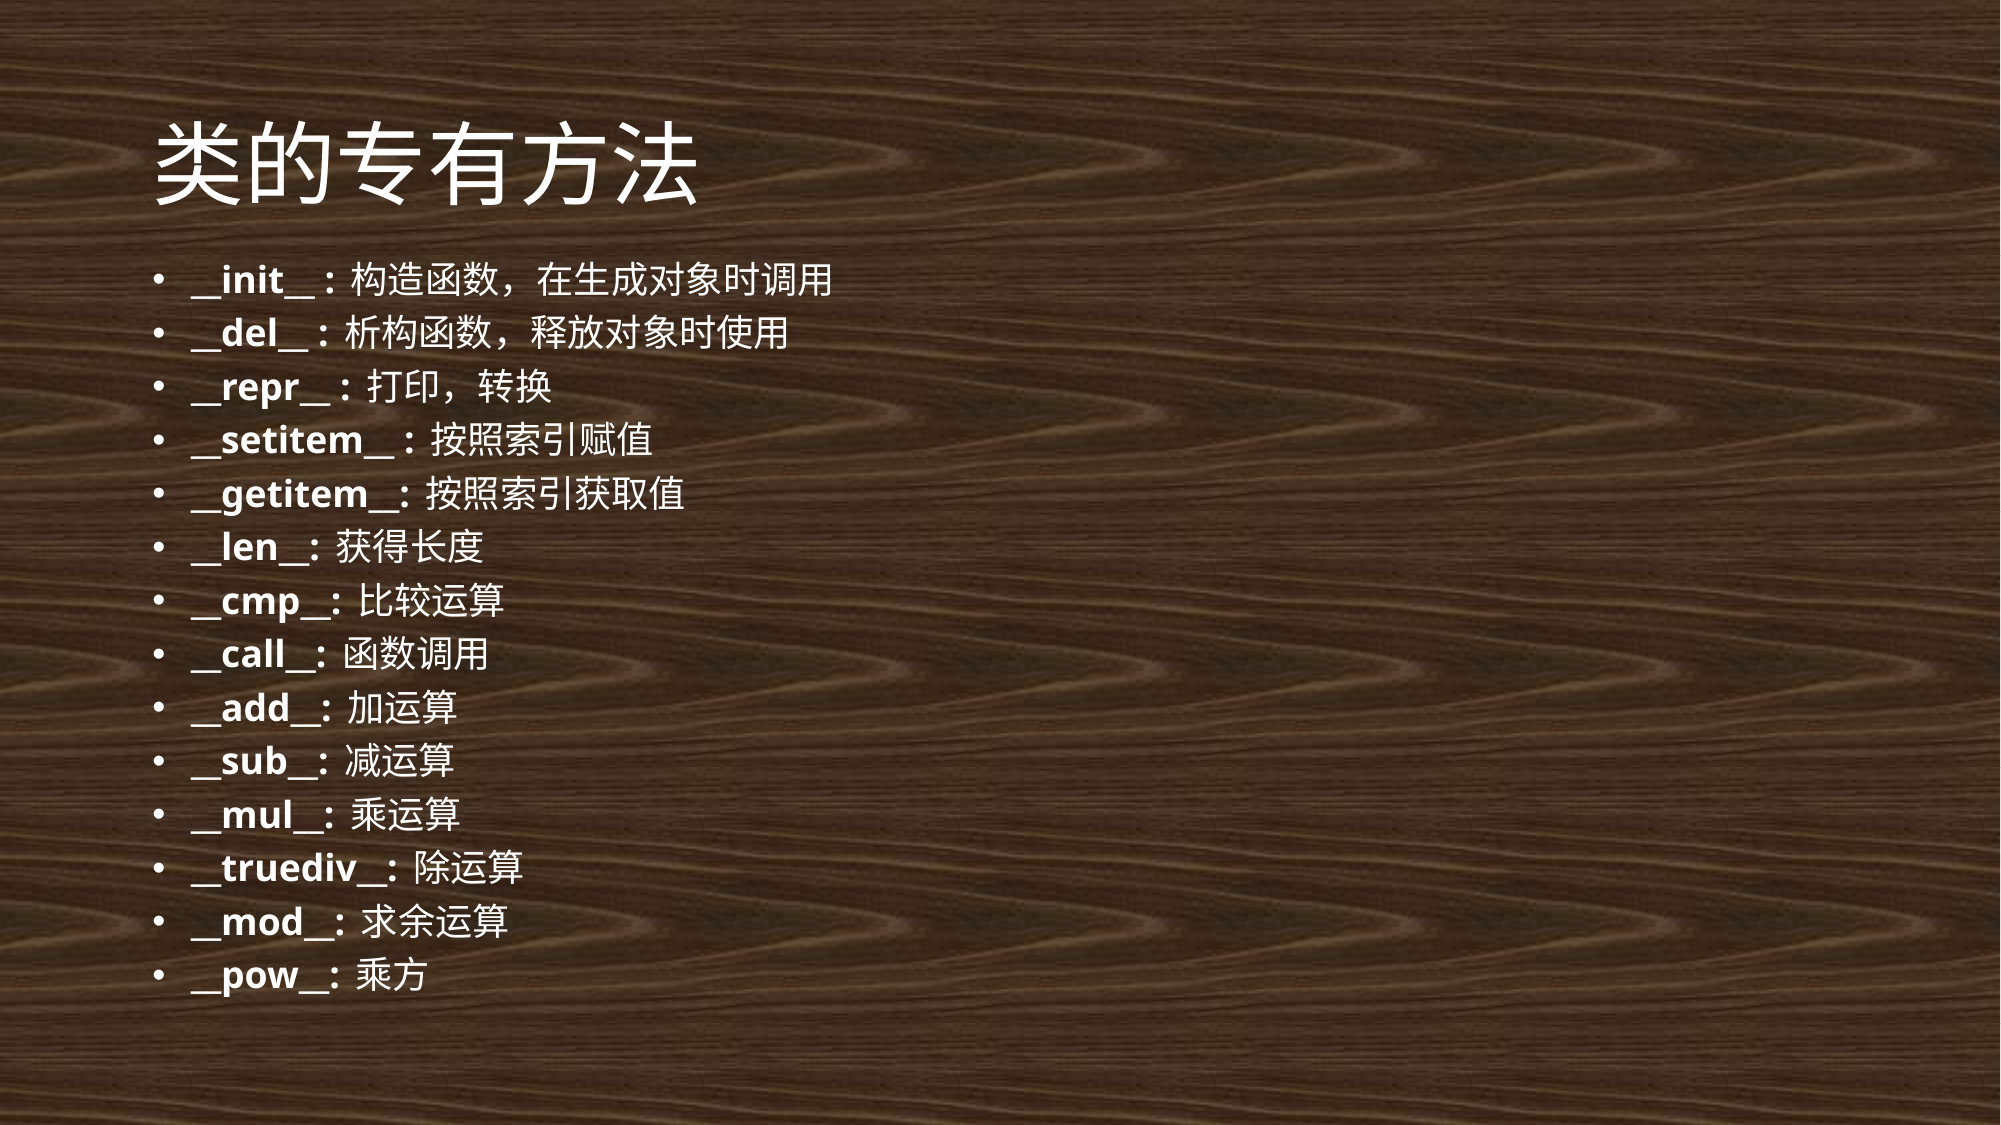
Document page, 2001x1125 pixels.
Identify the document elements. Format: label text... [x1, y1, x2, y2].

list __init__ : 构造函数，在生成对象时调用 __del__ : 析构函数，释放对象时使用 __repr__ : 打印，转换 __setitem__ : 按照索引赋值 __getitem__: 按照索引获取值 __len__: 获得长度 __cmp__: 比较运算 __call__: 函数调用 __add__: 加运算 __sub__: 减运算 __mul__: 乘运算 __truediv__: 除运算 __mod__: 求余运算 __pow__: 乘方 [137, 253, 1863, 1014]
title 类的专有方法 [137, 59, 1863, 253]
picture [0, 0, 2001, 1125]
